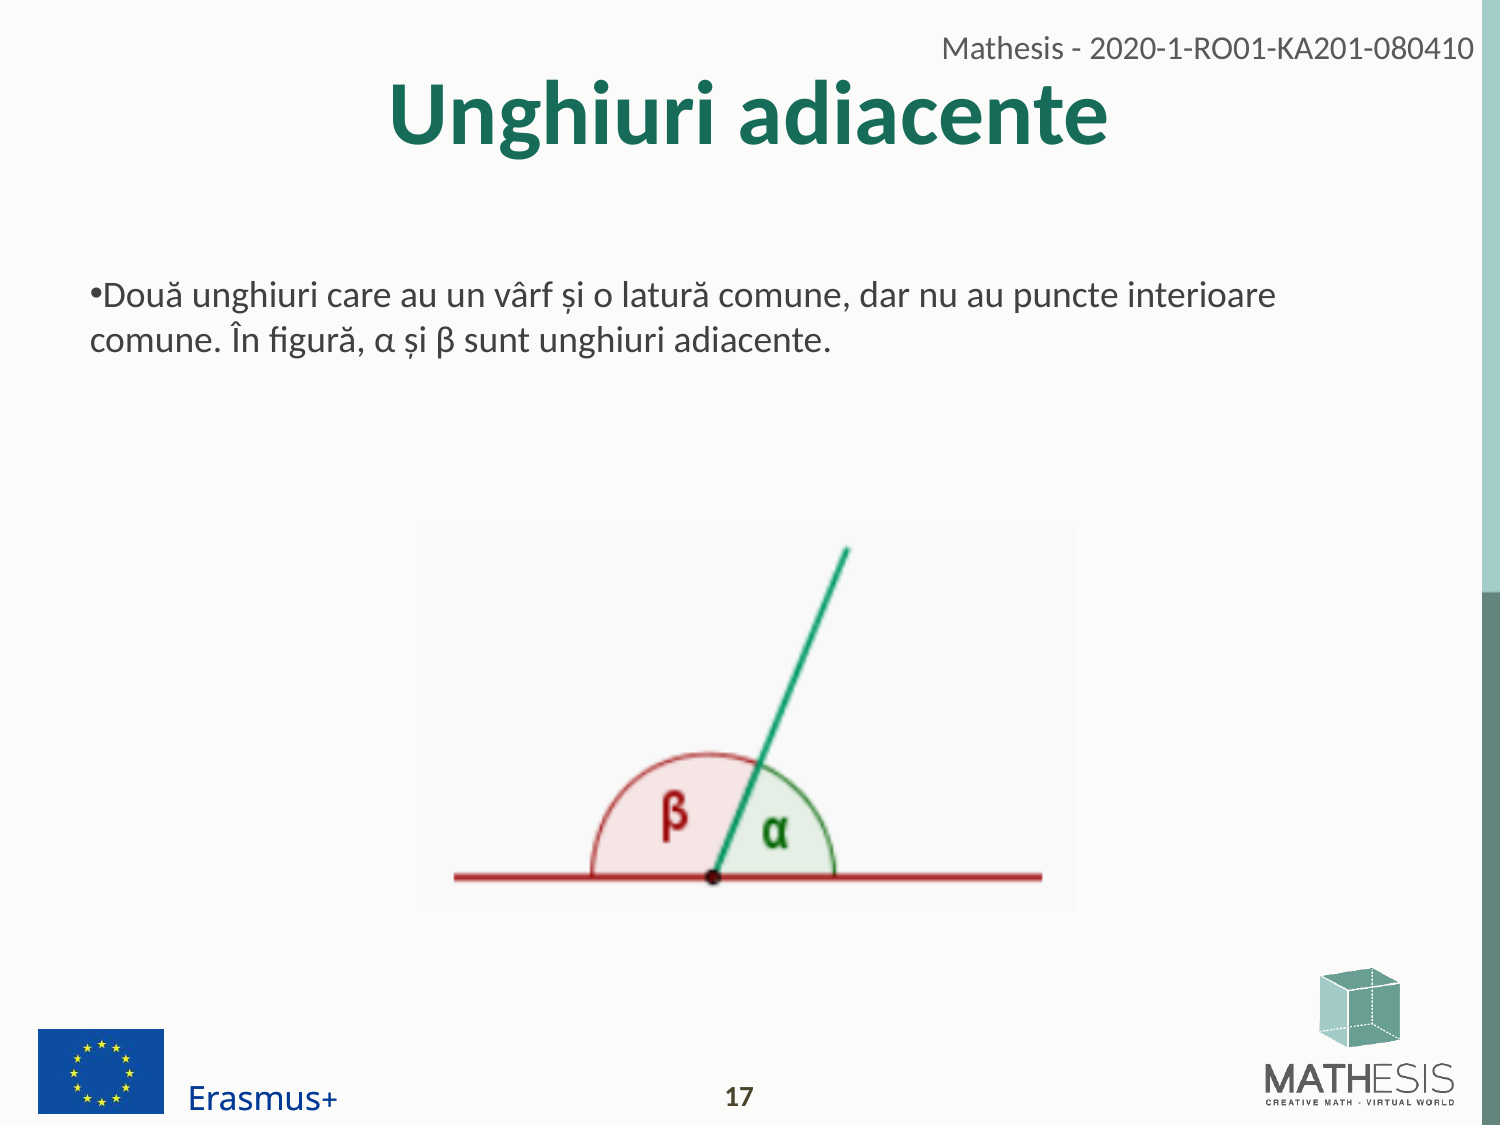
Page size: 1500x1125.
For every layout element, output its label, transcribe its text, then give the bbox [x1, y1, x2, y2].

title Unghiuri adiacente [75, 45, 1425, 233]
picture [422, 526, 1078, 912]
picture [38, 1029, 164, 1114]
list Două unghiuri care au un vârf și o latură comune, dar nu au puncte interioare comune. În figură, α și β sunt unghiuri adiacente. [75, 262, 1425, 1005]
